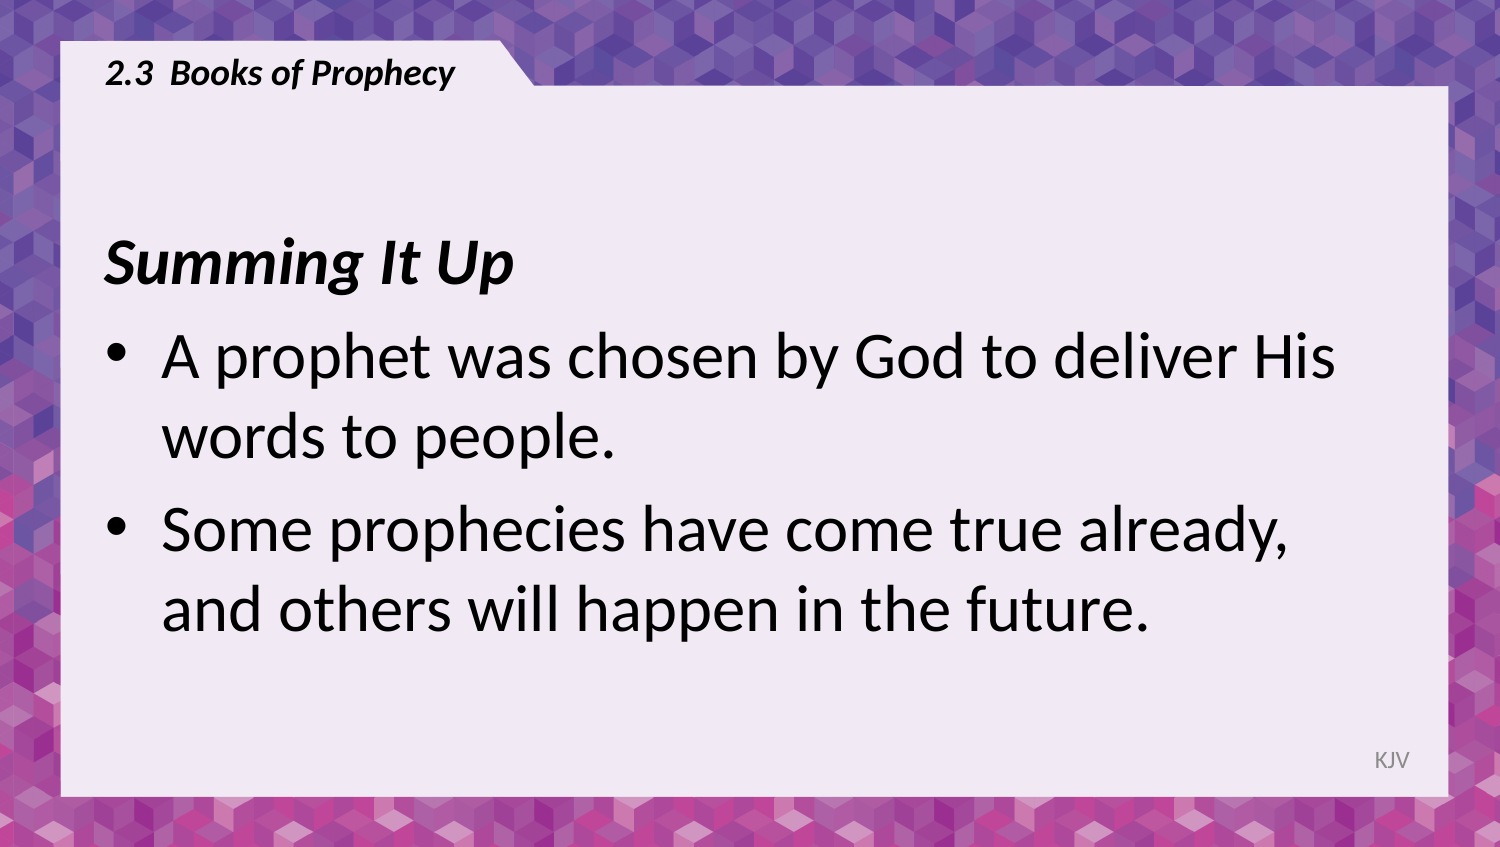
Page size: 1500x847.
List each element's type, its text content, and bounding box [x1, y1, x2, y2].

picture [0, 0, 1500, 847]
footer KJV [950, 736, 1425, 782]
list Summing It Up A prophet was chosen by God to deliver His words to people. Some prophecies have come true already, and others will happen in the future. [89, 141, 1403, 722]
title 2.3 Books of Prophecy [89, 33, 1420, 108]
